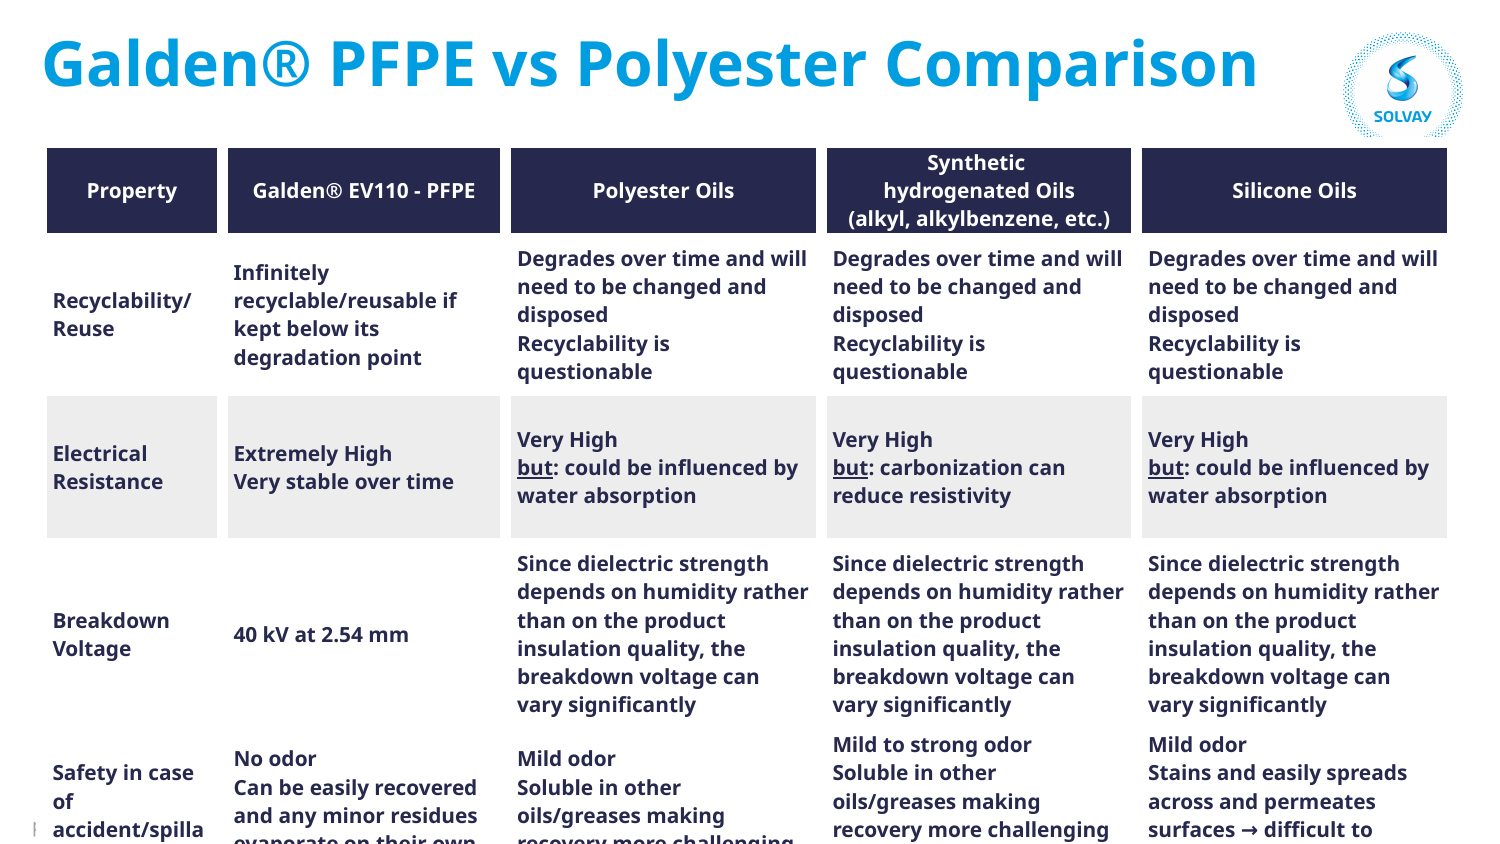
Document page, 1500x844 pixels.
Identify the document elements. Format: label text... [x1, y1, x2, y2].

table_cell Very High but: carbonization can reduce resistivity [827, 396, 1131, 538]
table_cell Very High but: could be influenced by water absorption [1142, 396, 1447, 538]
table_header Silicone Oils [1142, 148, 1447, 233]
table_cell Breakdown Voltage [47, 549, 217, 719]
table_cell 40 kV at 2.54 mm [228, 549, 500, 719]
table_cell Degrades over time and will need to be changed and disposed Recyclability is questionable [827, 244, 1131, 385]
table_header Polyester Oils [511, 175, 816, 233]
table_cell Infinitely recyclable/reusable if kept below its degradation point [228, 244, 500, 385]
table_cell Very High but: could be influenced by water absorption [511, 396, 816, 538]
table_header Synthetic hydrogenated Oils (alkyl, alkylbenzene, etc.) [827, 175, 1131, 233]
table_header Property [47, 175, 217, 233]
table_cell Since dielectric strength depends on humidity rather than on the product insulation quality, the breakdown voltage can vary significantly [511, 549, 816, 719]
table_header Galden® EV110 - PFPE [228, 175, 500, 233]
table_cell Mild to strong odor Soluble in other oils/greases making recovery more challenging Can be toxic to aquatic environment [827, 730, 1131, 844]
table_cell Since dielectric strength depends on humidity rather than on the product insulation quality, the breakdown voltage can vary significantly [827, 549, 1131, 719]
table_cell Degrades over time and will need to be changed and disposed Recyclability is questionable [1142, 244, 1447, 385]
table_cell No odor Can be easily recovered and any minor residues evaporate on their own Non-toxic [228, 730, 500, 844]
title Galden® PFPE vs Polyester Comparison [41, 32, 1304, 175]
slide_number page 7 [32, 813, 36, 844]
picture [1343, 32, 1463, 152]
table_cell Recyclability/ Reuse [47, 244, 217, 385]
table_cell Extremely High Very stable over time [228, 396, 500, 538]
table_cell Degrades over time and will need to be changed and disposed Recyclability is questionable [511, 244, 816, 385]
table_cell Mild odor Stains and easily spreads across and permeates surfaces → difficult to recover Typically non-toxic [1142, 730, 1447, 844]
table_cell Mild odor Soluble in other oils/greases making recovery more challenging Typically non-toxic [511, 730, 816, 844]
table_cell Electrical Resistance [47, 396, 217, 538]
table_cell Since dielectric strength depends on humidity rather than on the product insulation quality, the breakdown voltage can vary significantly [1142, 549, 1447, 719]
table_cell Safety in case of accident/spillage [47, 730, 217, 844]
